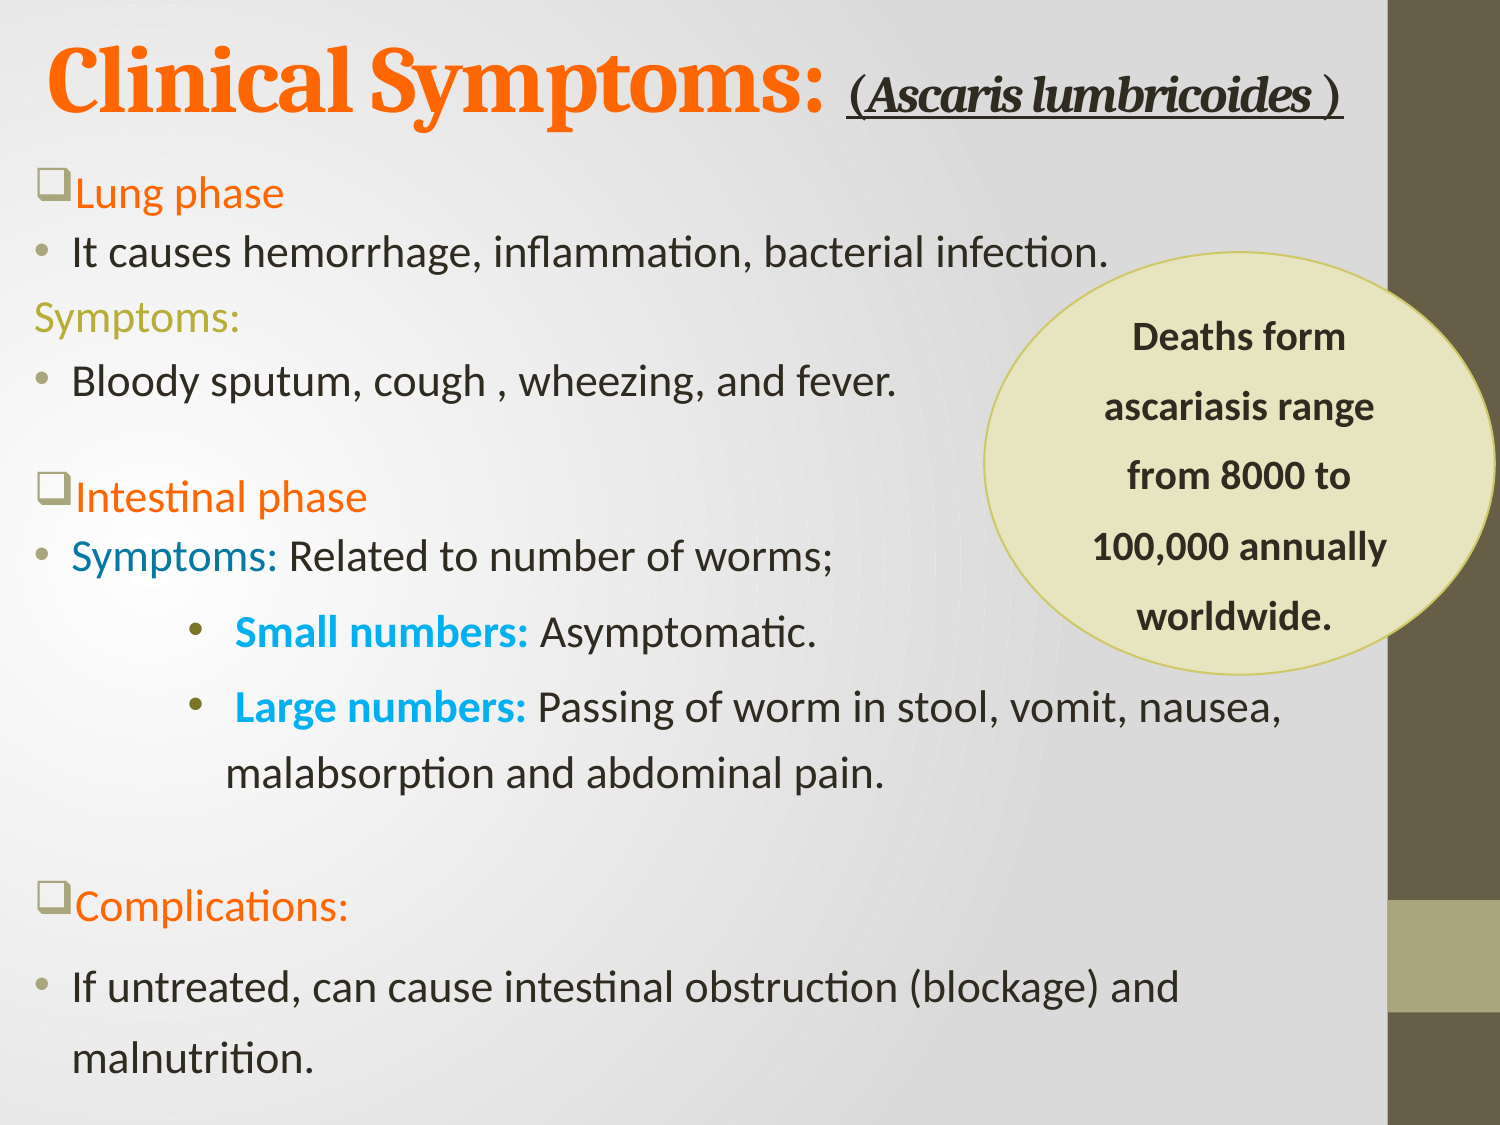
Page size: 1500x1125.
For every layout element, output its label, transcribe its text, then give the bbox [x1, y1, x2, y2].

text_box Deaths form ascariasis range from 8000 to 100,000 annually worldwide. [983, 251, 1496, 676]
list Lung phase It causes hemorrhage, inflammation, bacterial infection. Symptoms: Bloody sputum, cough , wheezing, and fever. Intestinal phase Symptoms: Related to number of worms; Small numbers: Asymptomatic. Large numbers: Passing of worm in stool, vomit, nausea, malabsorption and abdominal pain. Complications: If untreated, can cause intestinal obstruction (blockage) and malnutrition. [0, 161, 1388, 961]
title Clinical Symptoms: (Ascaris lumbricoides ) [32, 0, 1424, 149]
